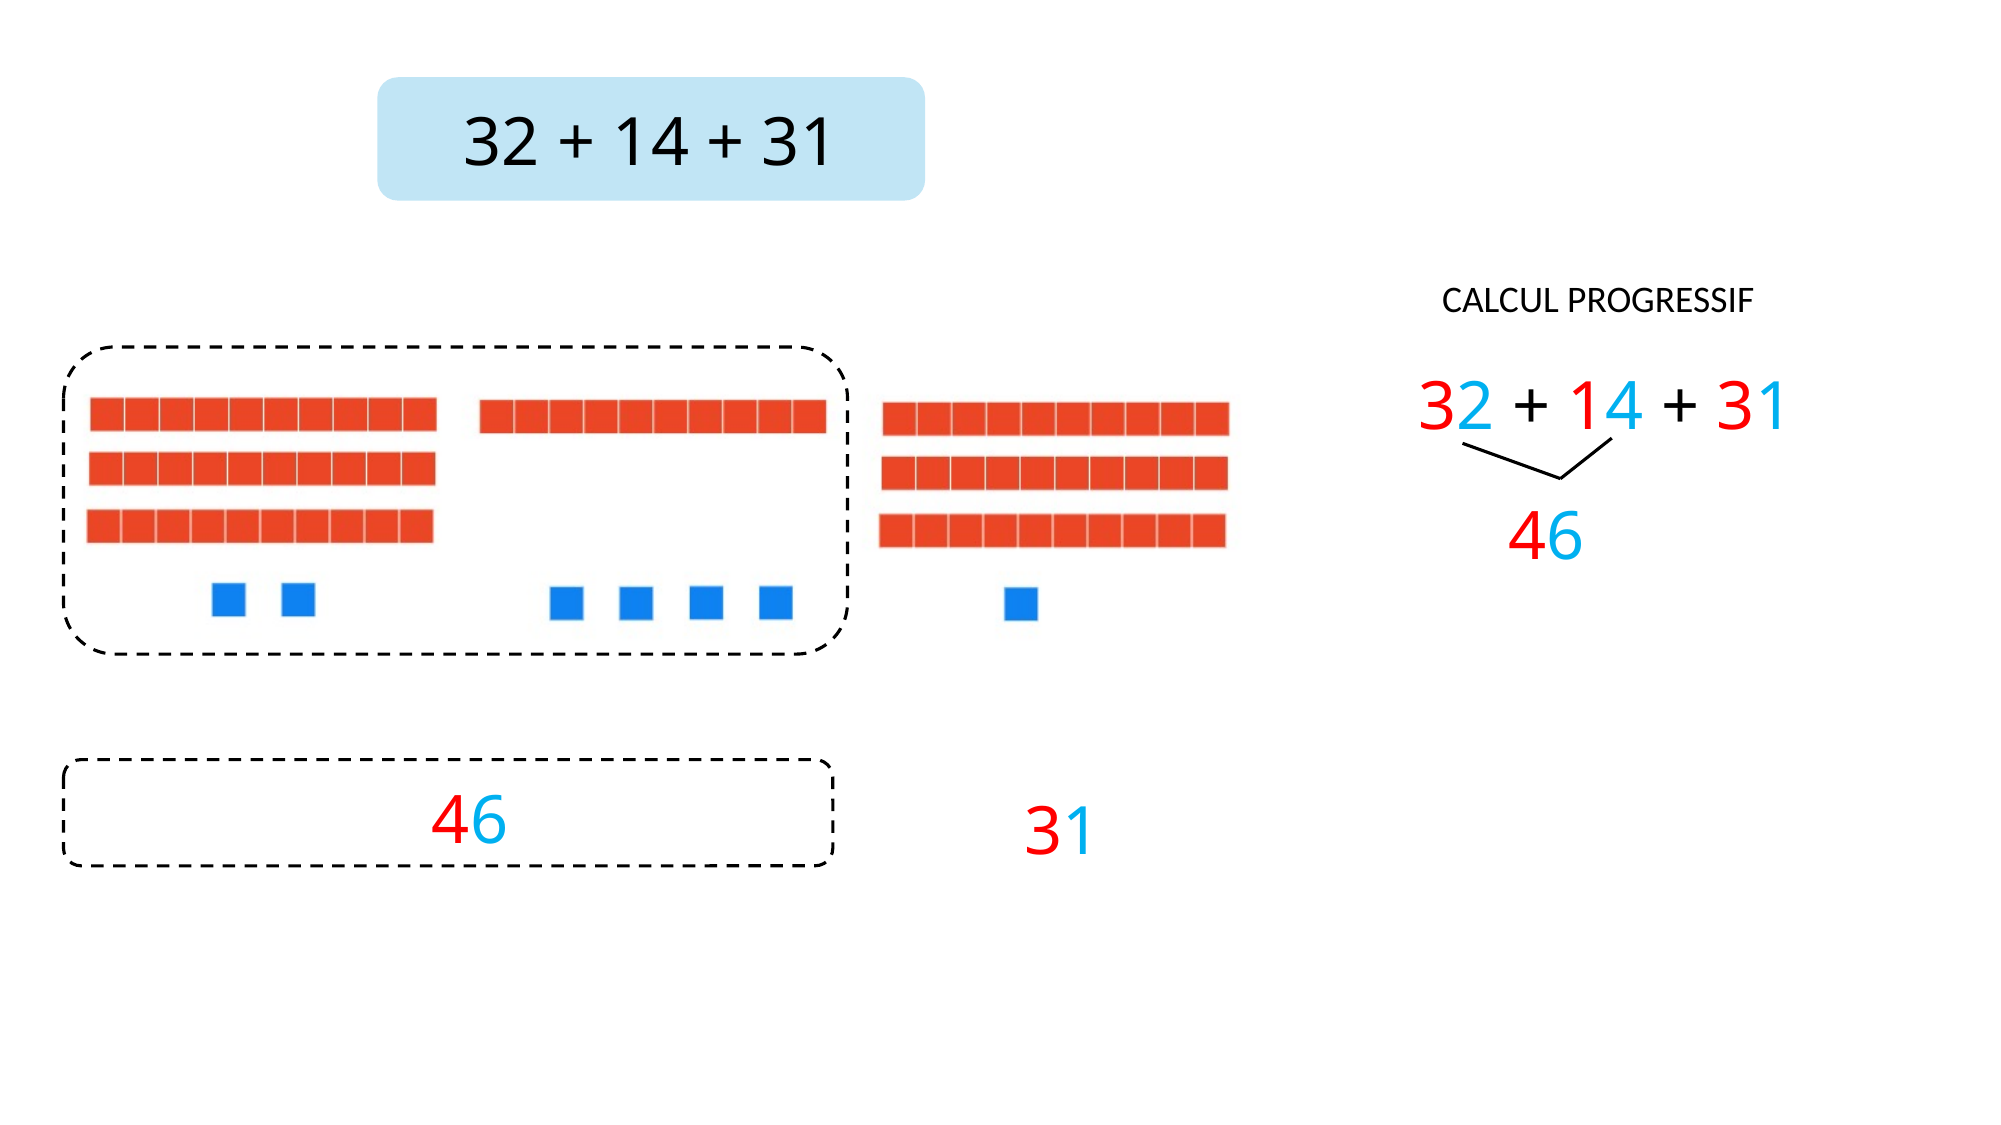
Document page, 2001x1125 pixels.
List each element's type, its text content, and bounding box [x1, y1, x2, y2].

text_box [1462, 442, 1559, 480]
text_box [61, 758, 835, 868]
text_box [1559, 437, 1613, 480]
text_box 46 [1493, 485, 1628, 580]
text_box 31 [915, 780, 1211, 875]
picture [17, 328, 1299, 691]
text_box CALCUL PROGRESSIF [1427, 268, 1781, 328]
text_box 32 + 14 + 31 [1299, 355, 1933, 450]
text_box 32 + 14 + 31 [375, 75, 927, 203]
